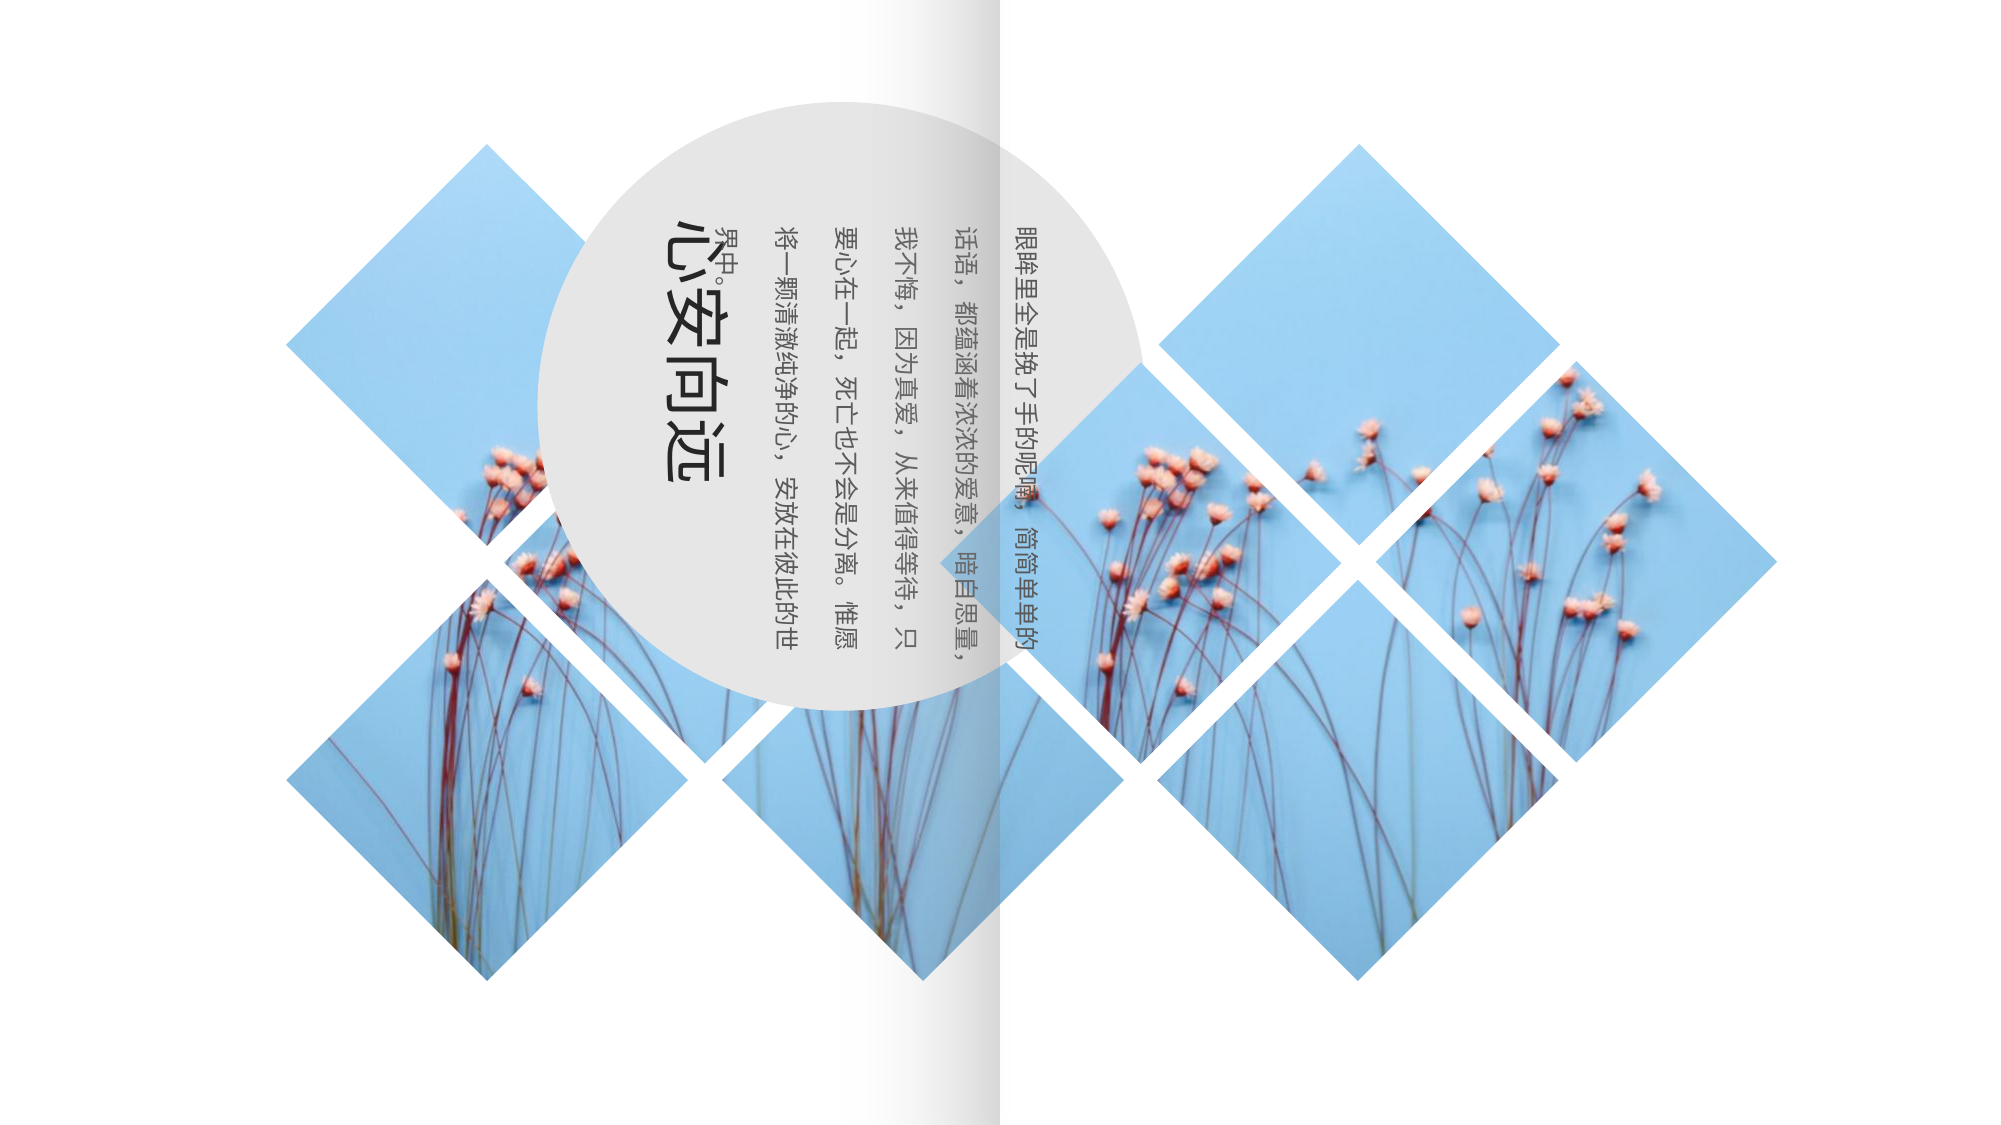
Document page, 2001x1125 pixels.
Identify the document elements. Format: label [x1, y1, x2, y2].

picture [286, 143, 1778, 982]
text_box [0, 0, 1000, 1125]
